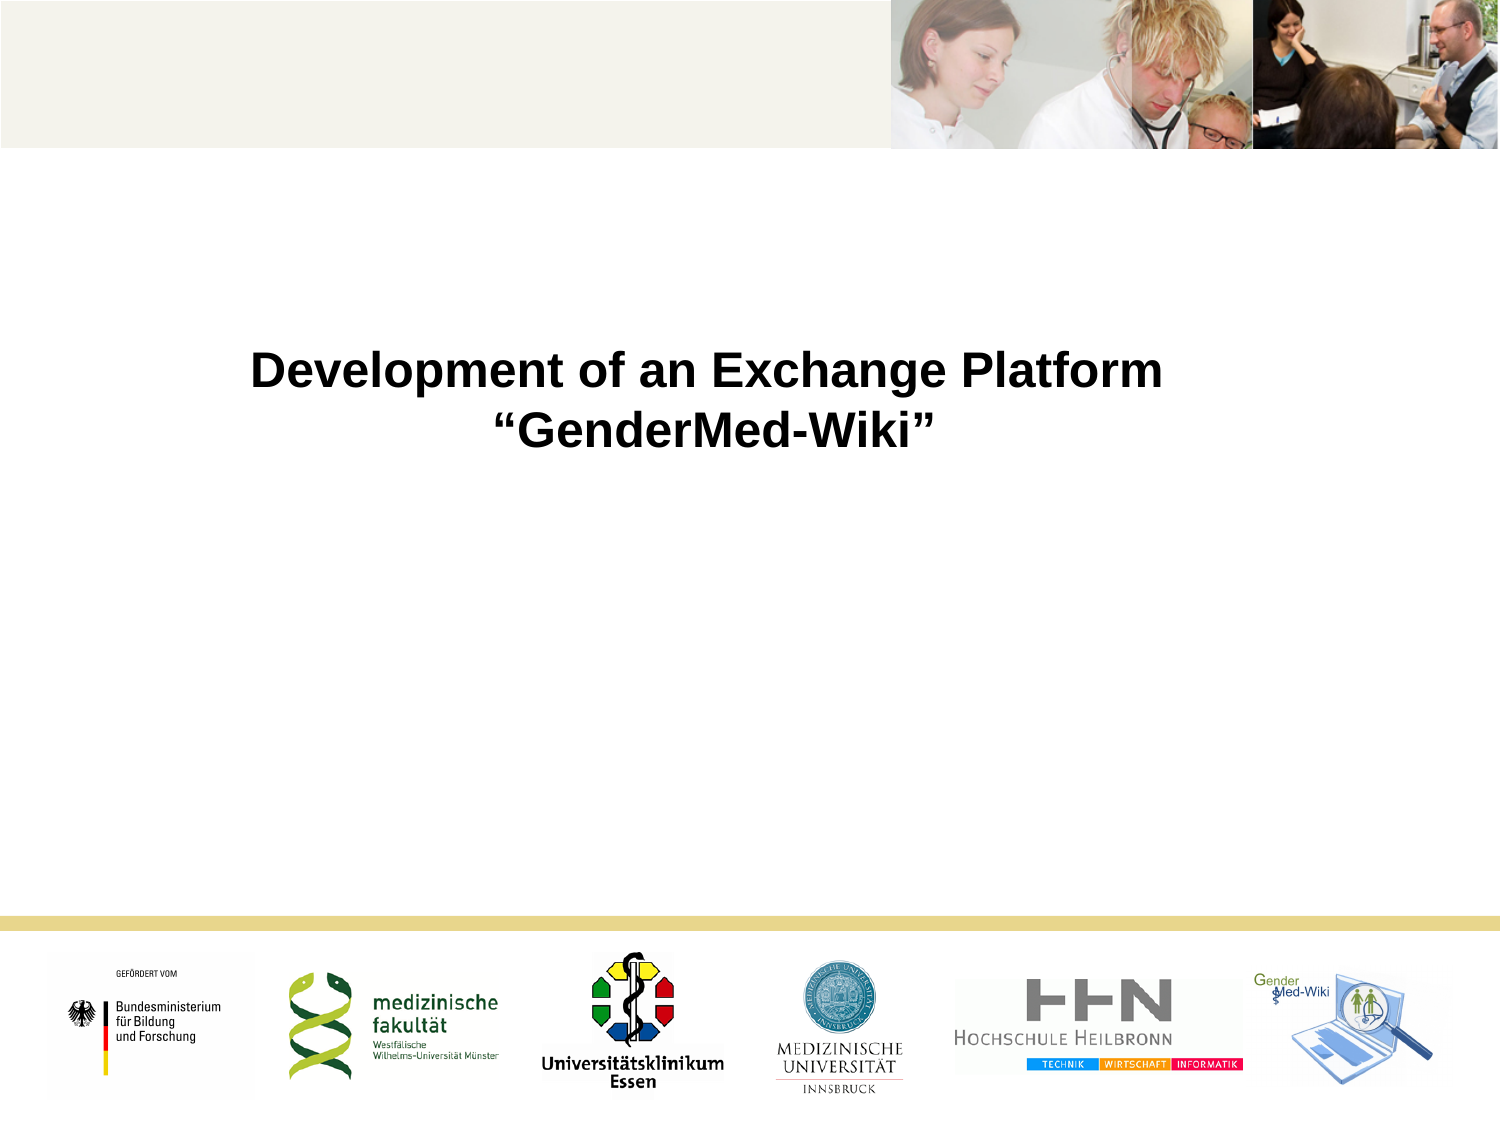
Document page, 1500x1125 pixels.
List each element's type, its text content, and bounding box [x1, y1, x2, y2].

picture [47, 952, 255, 1100]
picture [289, 952, 1243, 1100]
picture [1246, 965, 1453, 1087]
picture [891, 0, 1500, 150]
text_box Development of an Exchange Platform “GenderMed-Wiki” [2, 290, 1426, 395]
